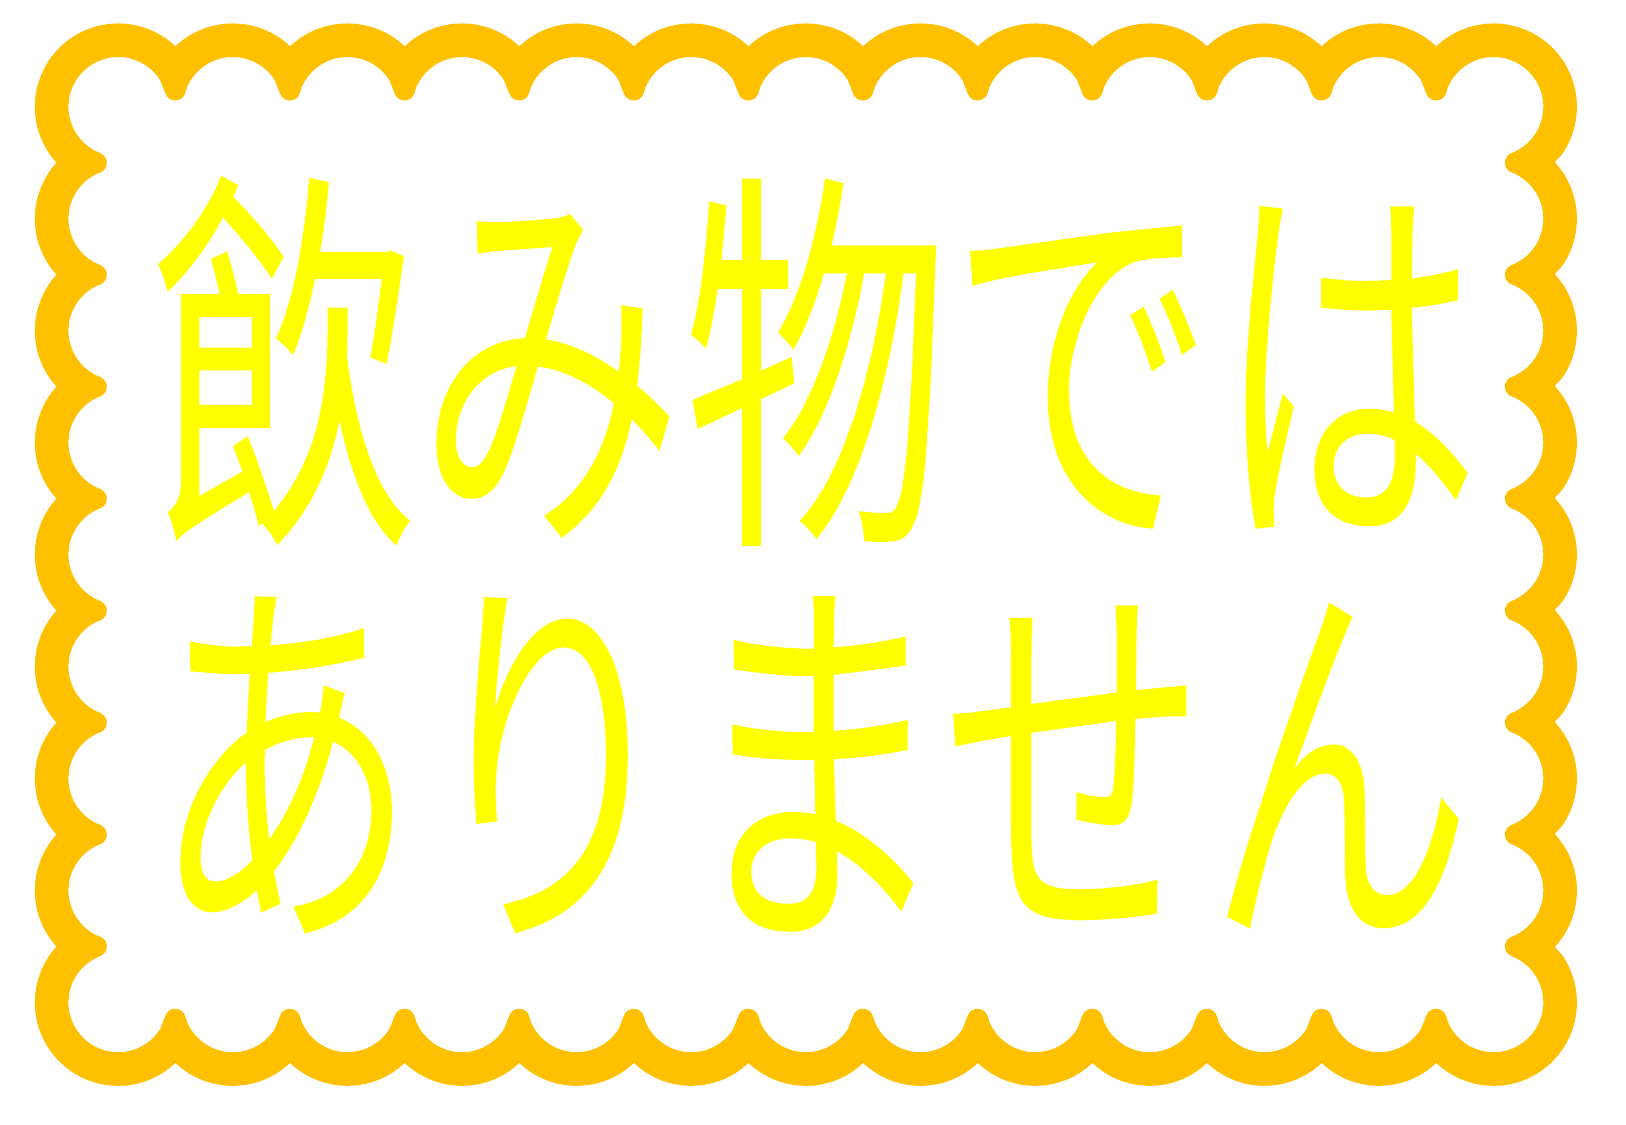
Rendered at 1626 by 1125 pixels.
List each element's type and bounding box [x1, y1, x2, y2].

text_box [43, 31, 1569, 1078]
